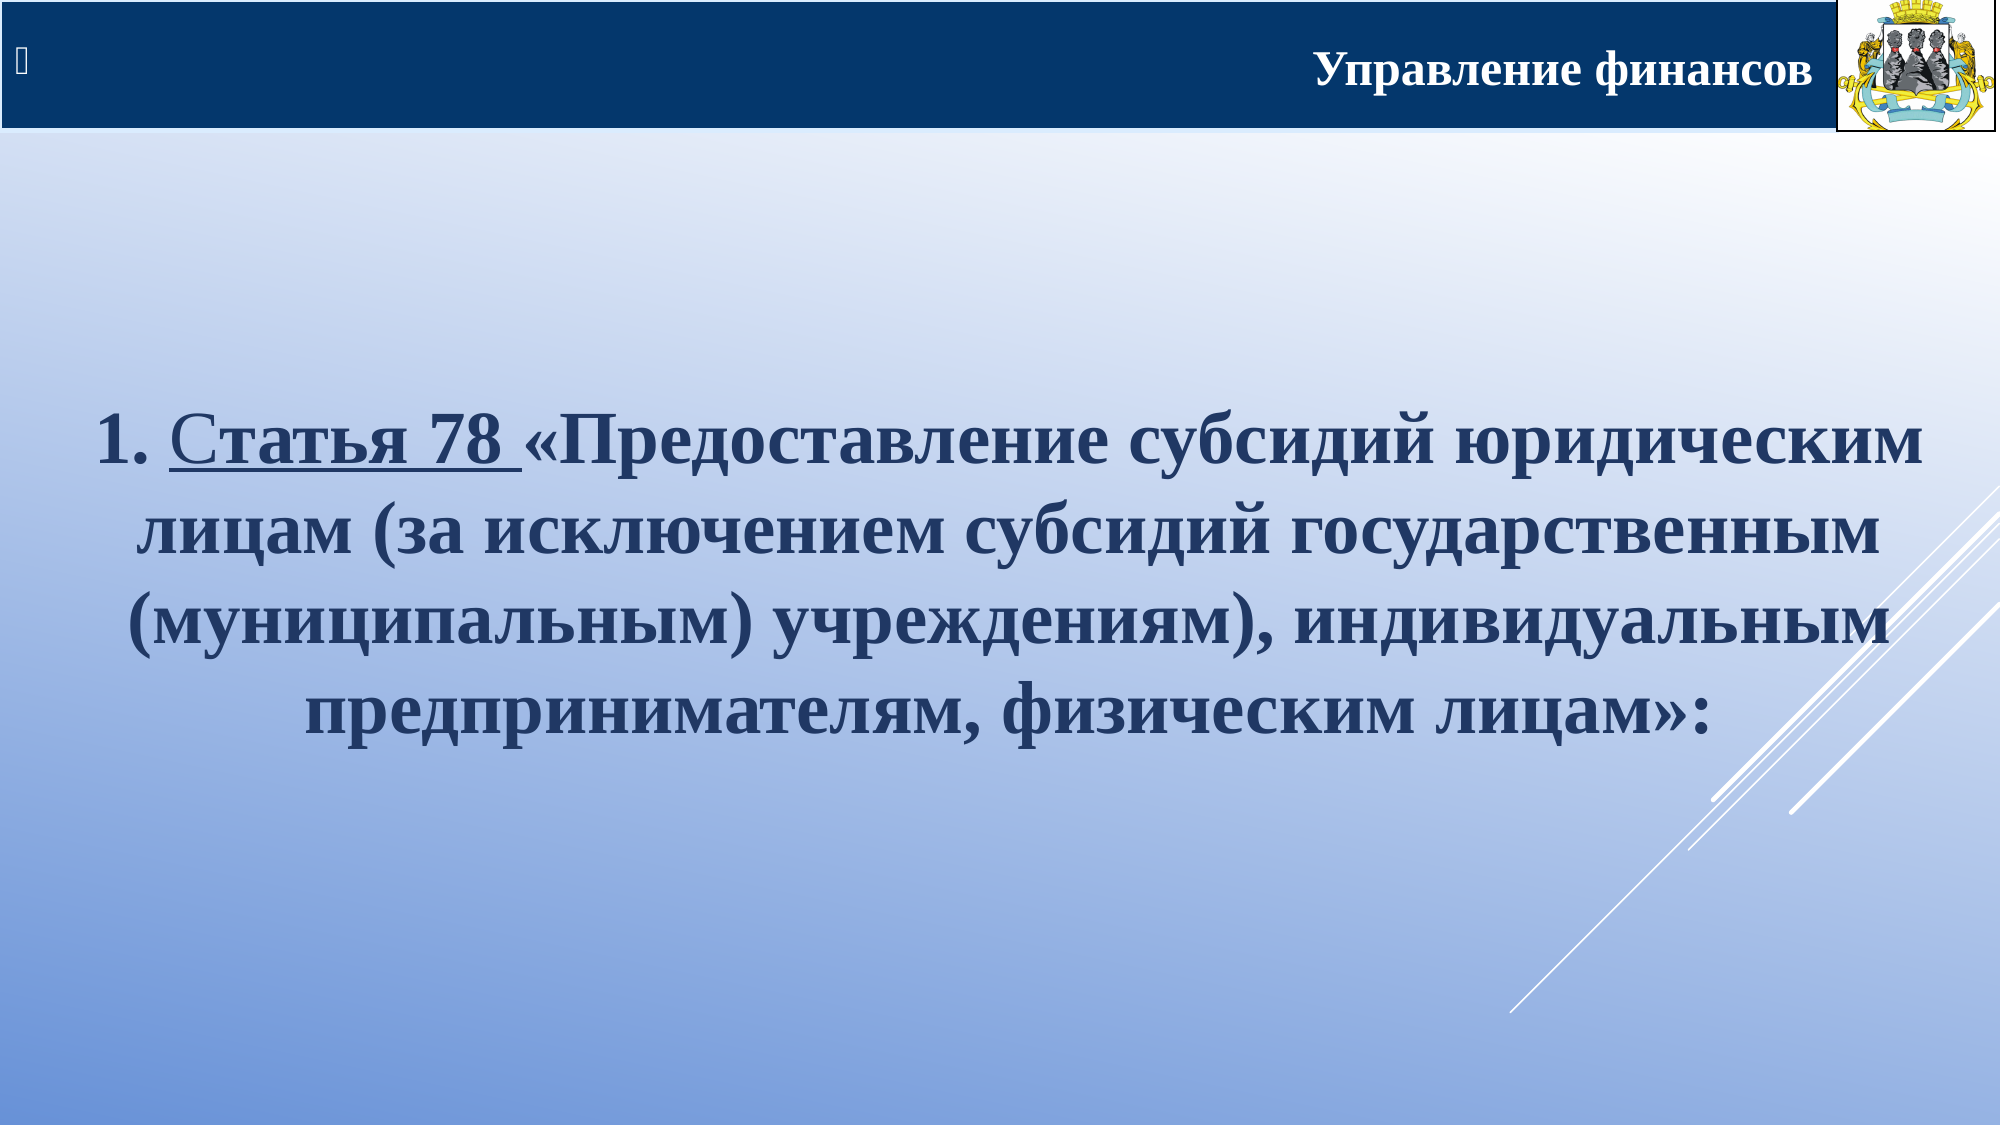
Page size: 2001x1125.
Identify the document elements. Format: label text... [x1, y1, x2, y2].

list Управление финансов [0, 0, 1836, 132]
title 1. Статья 78 «Предоставление субсидий юридическим лицам (за исключением субсидий государственным (муниципальным) учреждениям), индивидуальным предпринимателям, физическим лицам»: [25, 132, 1995, 1098]
picture [1837, 0, 1995, 131]
